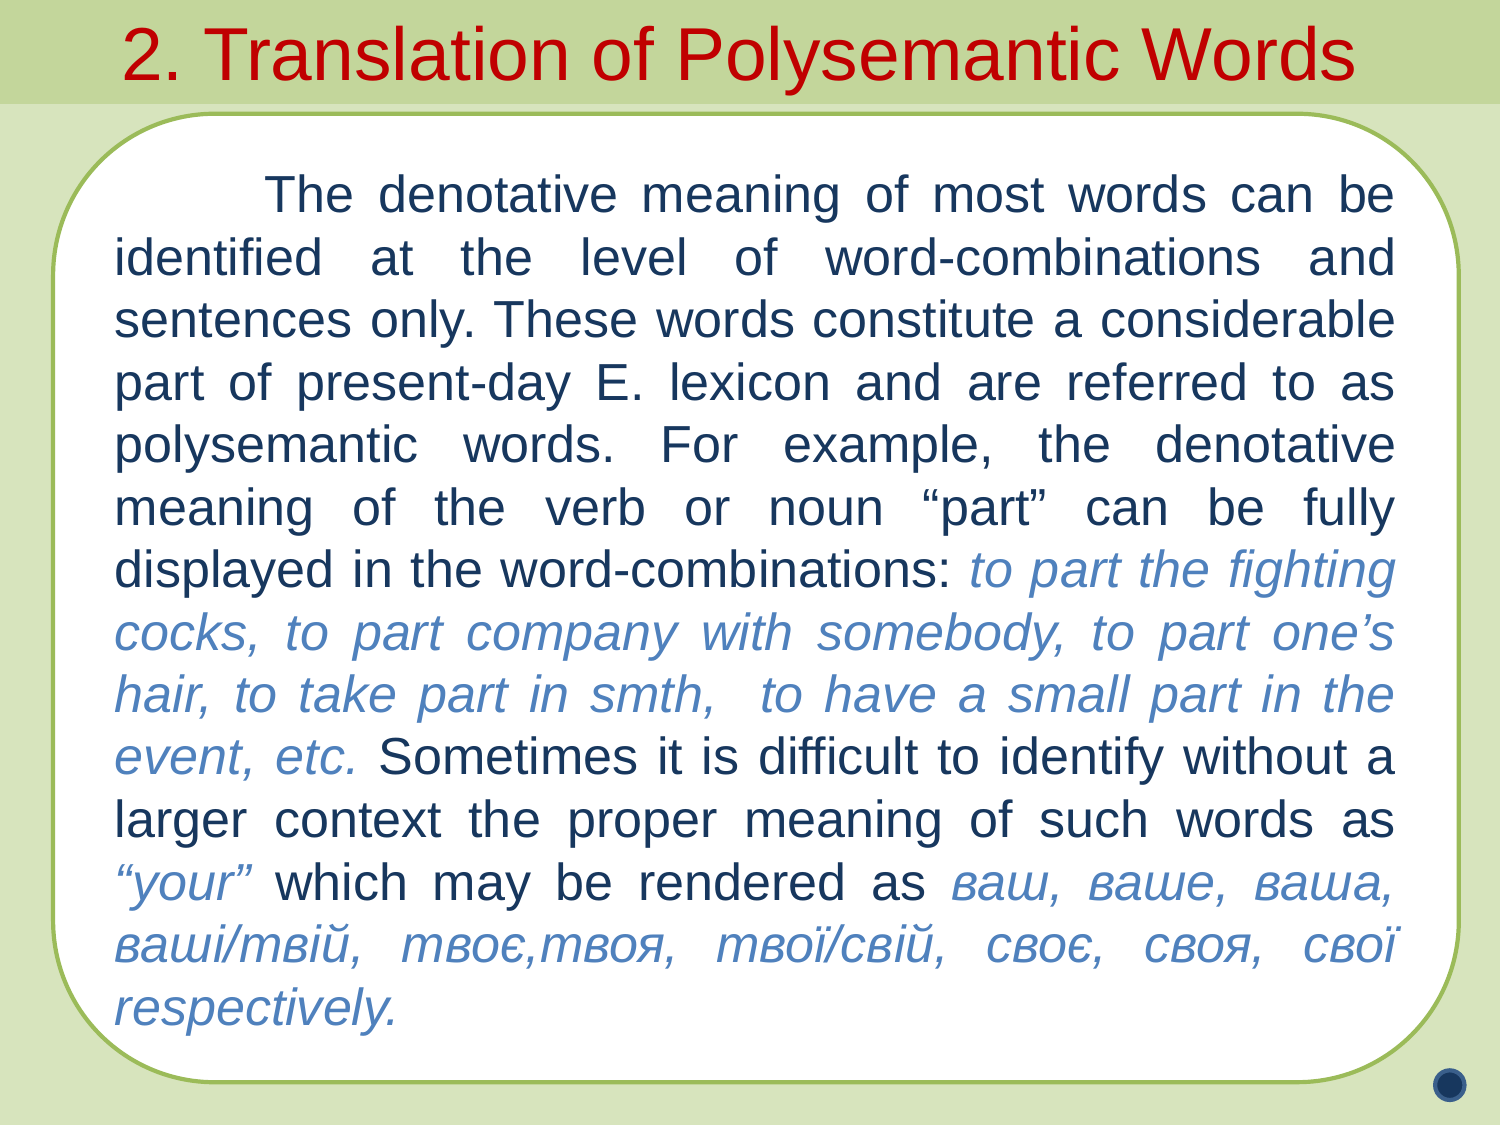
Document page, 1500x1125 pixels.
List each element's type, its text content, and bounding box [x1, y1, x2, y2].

text_box The denotative meaning of most words can be identified at the level of word-combinations and sentences only. These words constitute a considerable part of present-day E. lexicon and are referred to as polysemantic words. For example, the denotative meaning of the verb or noun “part” can be fully displayed in the word-combinations: to part the fighting cocks, to part company with somebody, to part one’s hair, to take part in smth, to have a small part in the event, etc. Sometimes it is difficult to identify without a larger context the proper meaning of such words as “your” which may be rendered as ваш, ваше, ваша, ваші/твій, твоє,твоя, твої/свій, своє, своя, свої respectively. [50, 111, 1461, 1085]
text_box [1433, 1068, 1467, 1103]
text_box 2. Translation of Polysemantic Words [0, 0, 1500, 104]
